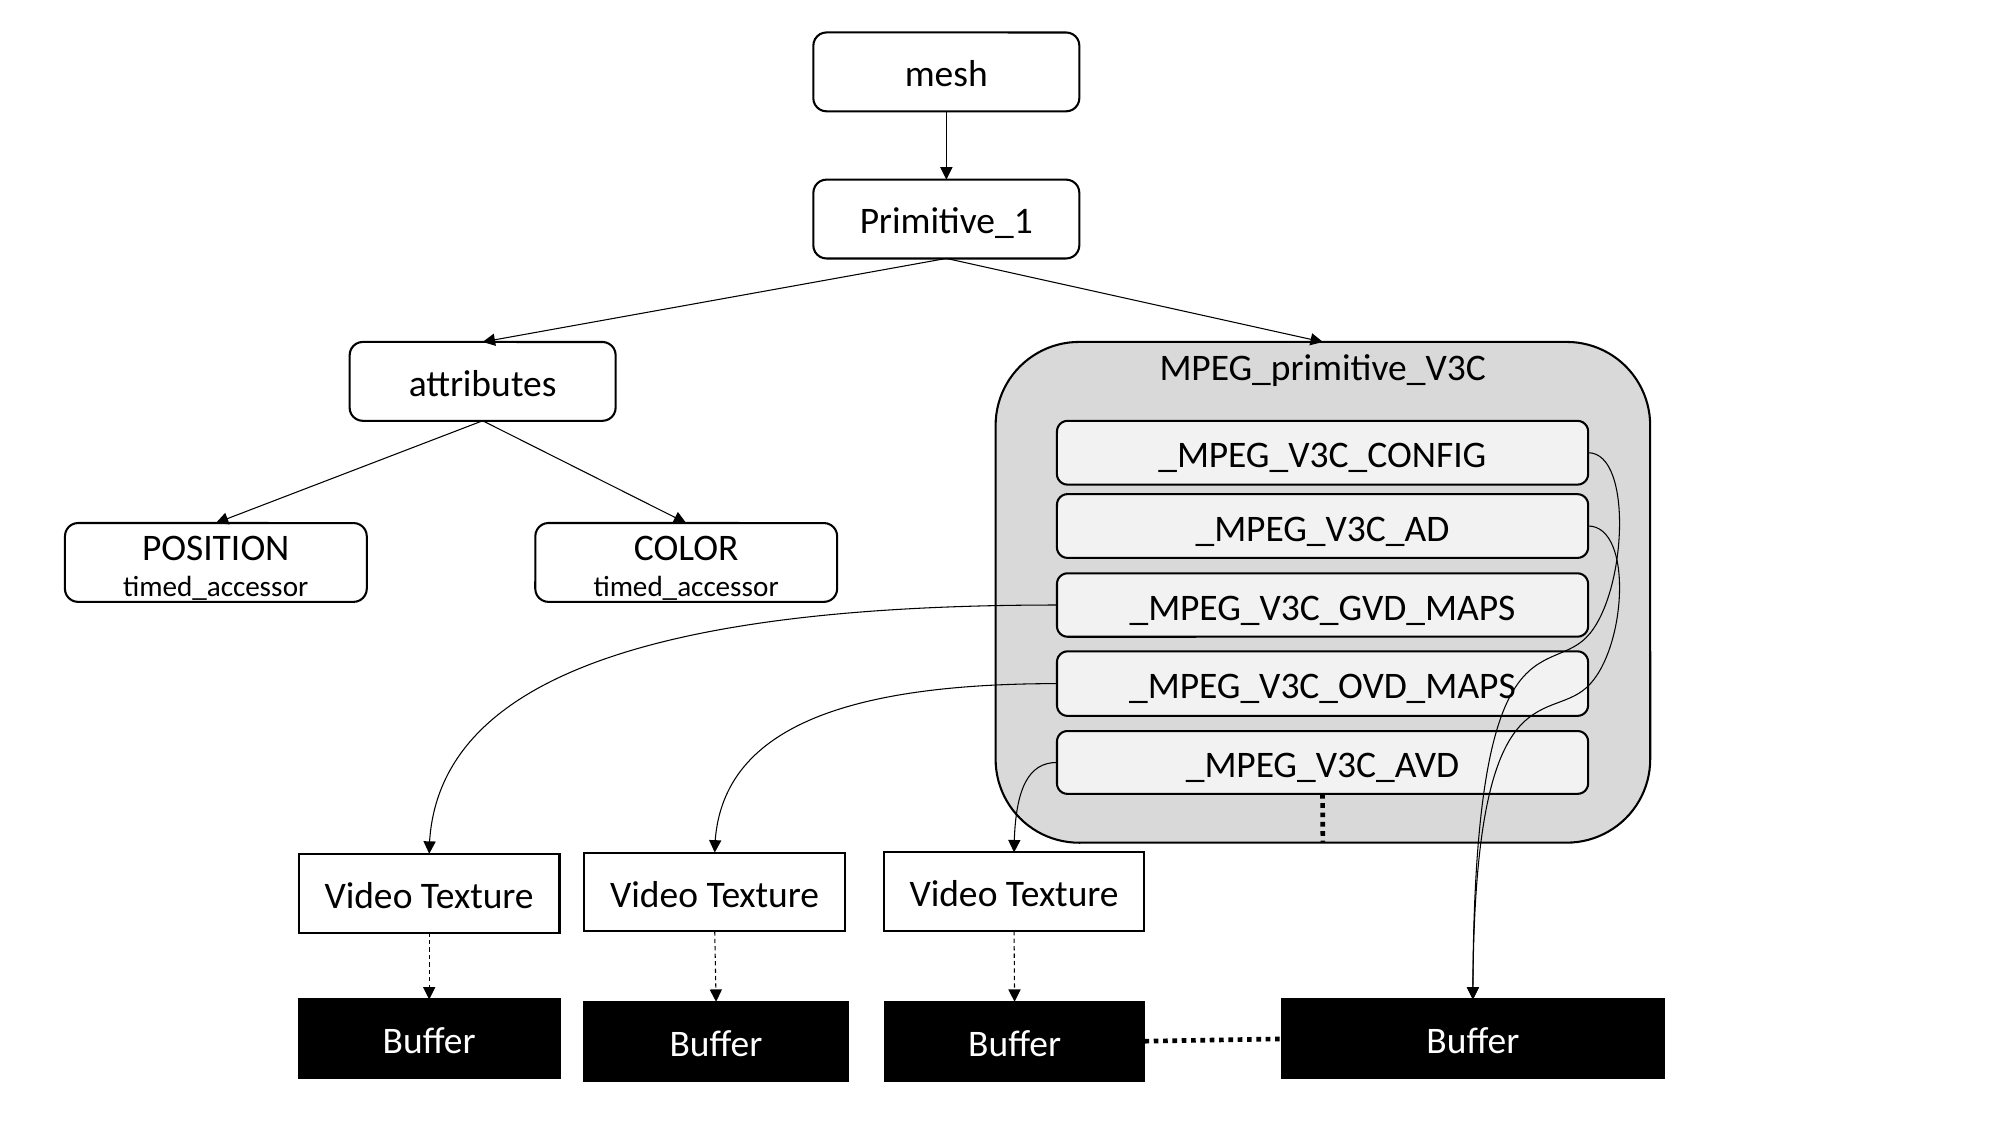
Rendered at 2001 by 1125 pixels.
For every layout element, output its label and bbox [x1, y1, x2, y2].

text_box [64, 32, 1665, 1081]
